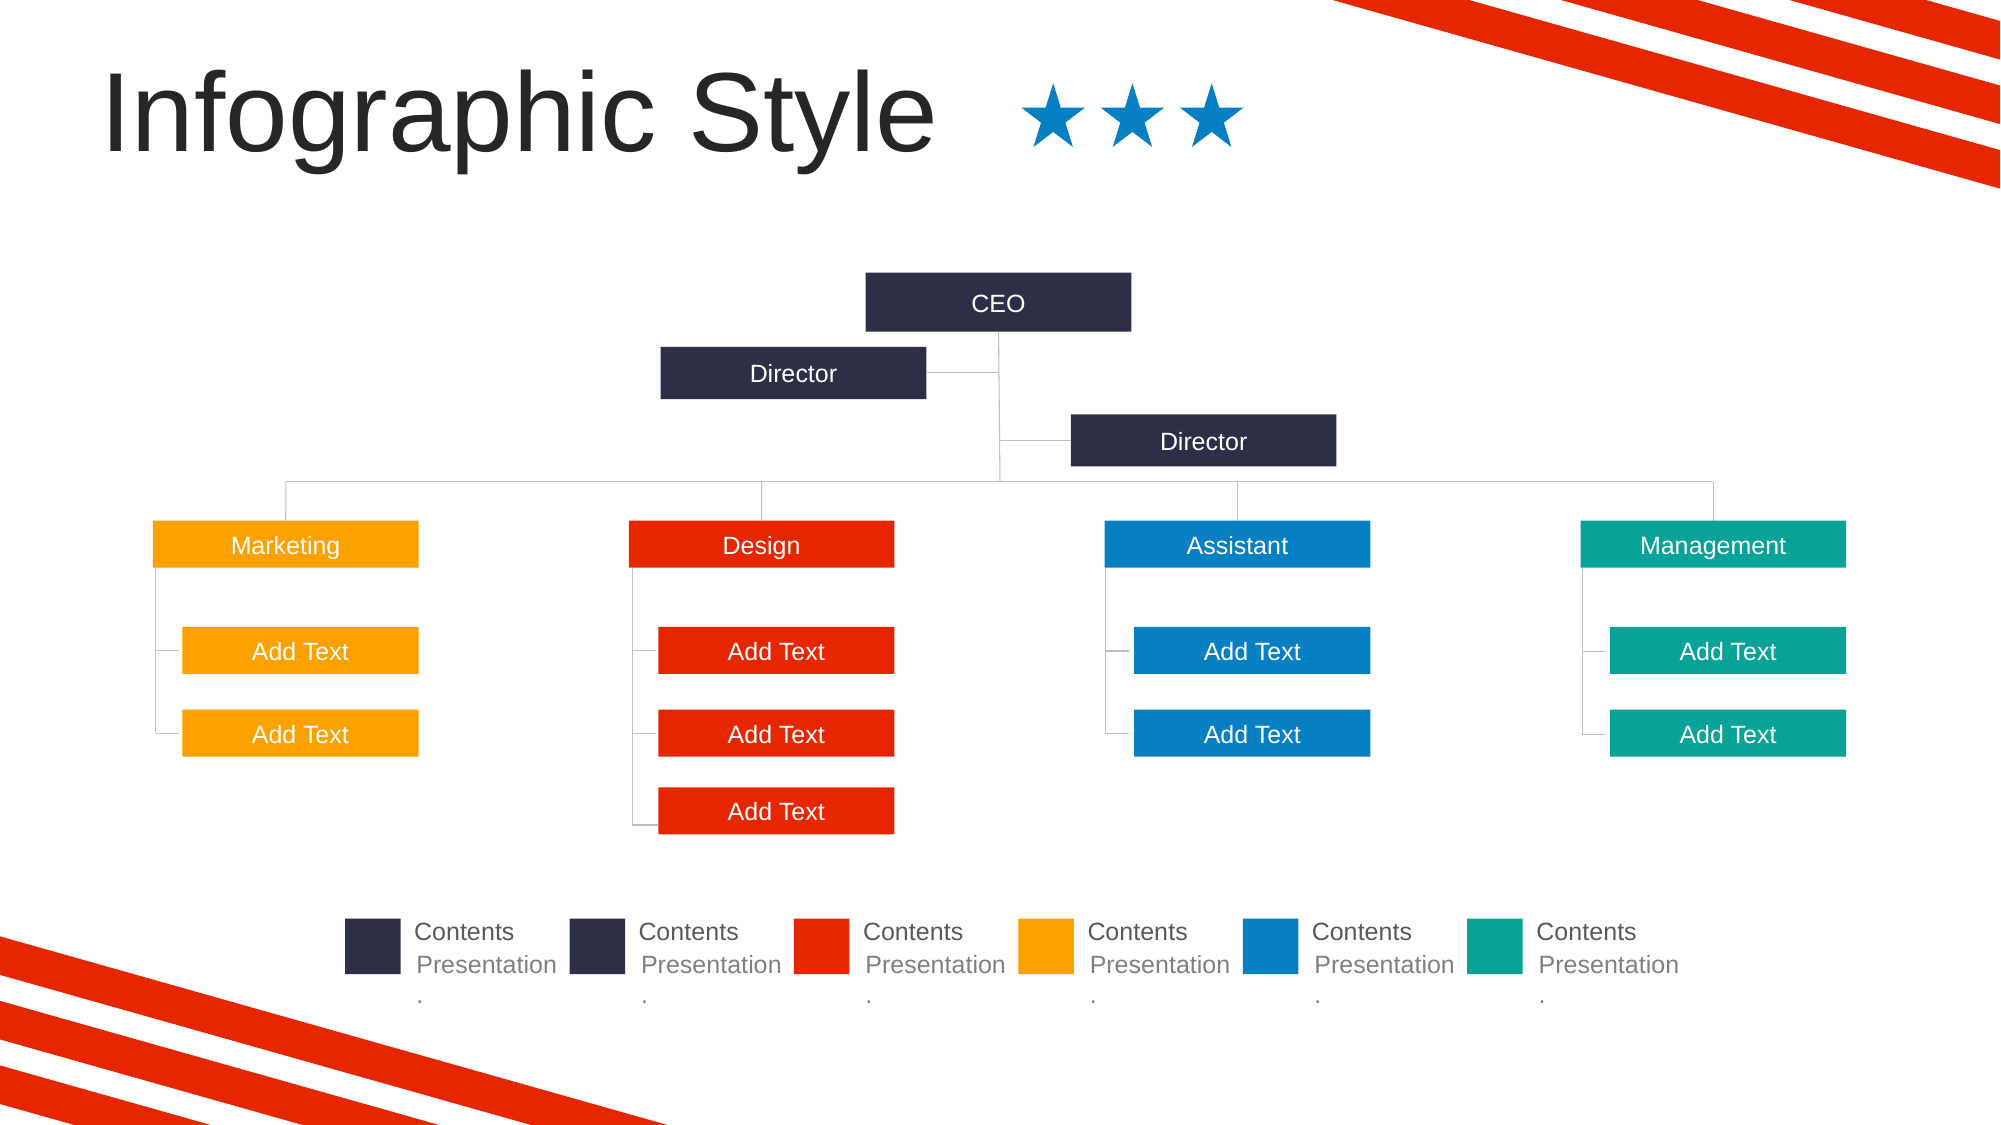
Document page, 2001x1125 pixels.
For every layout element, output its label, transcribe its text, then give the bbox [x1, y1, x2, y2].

text_box Add Text [1609, 626, 1847, 675]
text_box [793, 907, 1018, 987]
text_box Director [1070, 413, 1338, 468]
text_box Design [628, 520, 895, 569]
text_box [1018, 907, 1242, 987]
list Infographic Style [86, 55, 1899, 175]
text_box Add Text [1609, 709, 1847, 758]
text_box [345, 907, 569, 987]
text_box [1021, 83, 1244, 148]
text_box Add Text [1133, 709, 1371, 758]
text_box Add Text [1133, 626, 1371, 675]
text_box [1242, 907, 1467, 987]
text_box Add Text [181, 709, 420, 758]
text_box Marketing [152, 520, 420, 569]
text_box Add Text [181, 626, 420, 675]
text_box Add Text [657, 786, 895, 835]
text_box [1467, 907, 1697, 987]
text_box Director [660, 346, 927, 400]
text_box Add Text [657, 626, 895, 675]
text_box Management [1580, 520, 1847, 569]
text_box Assistant [1104, 520, 1371, 569]
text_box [569, 907, 793, 987]
text_box CEO [865, 272, 1132, 333]
text_box Add Text [657, 709, 895, 758]
